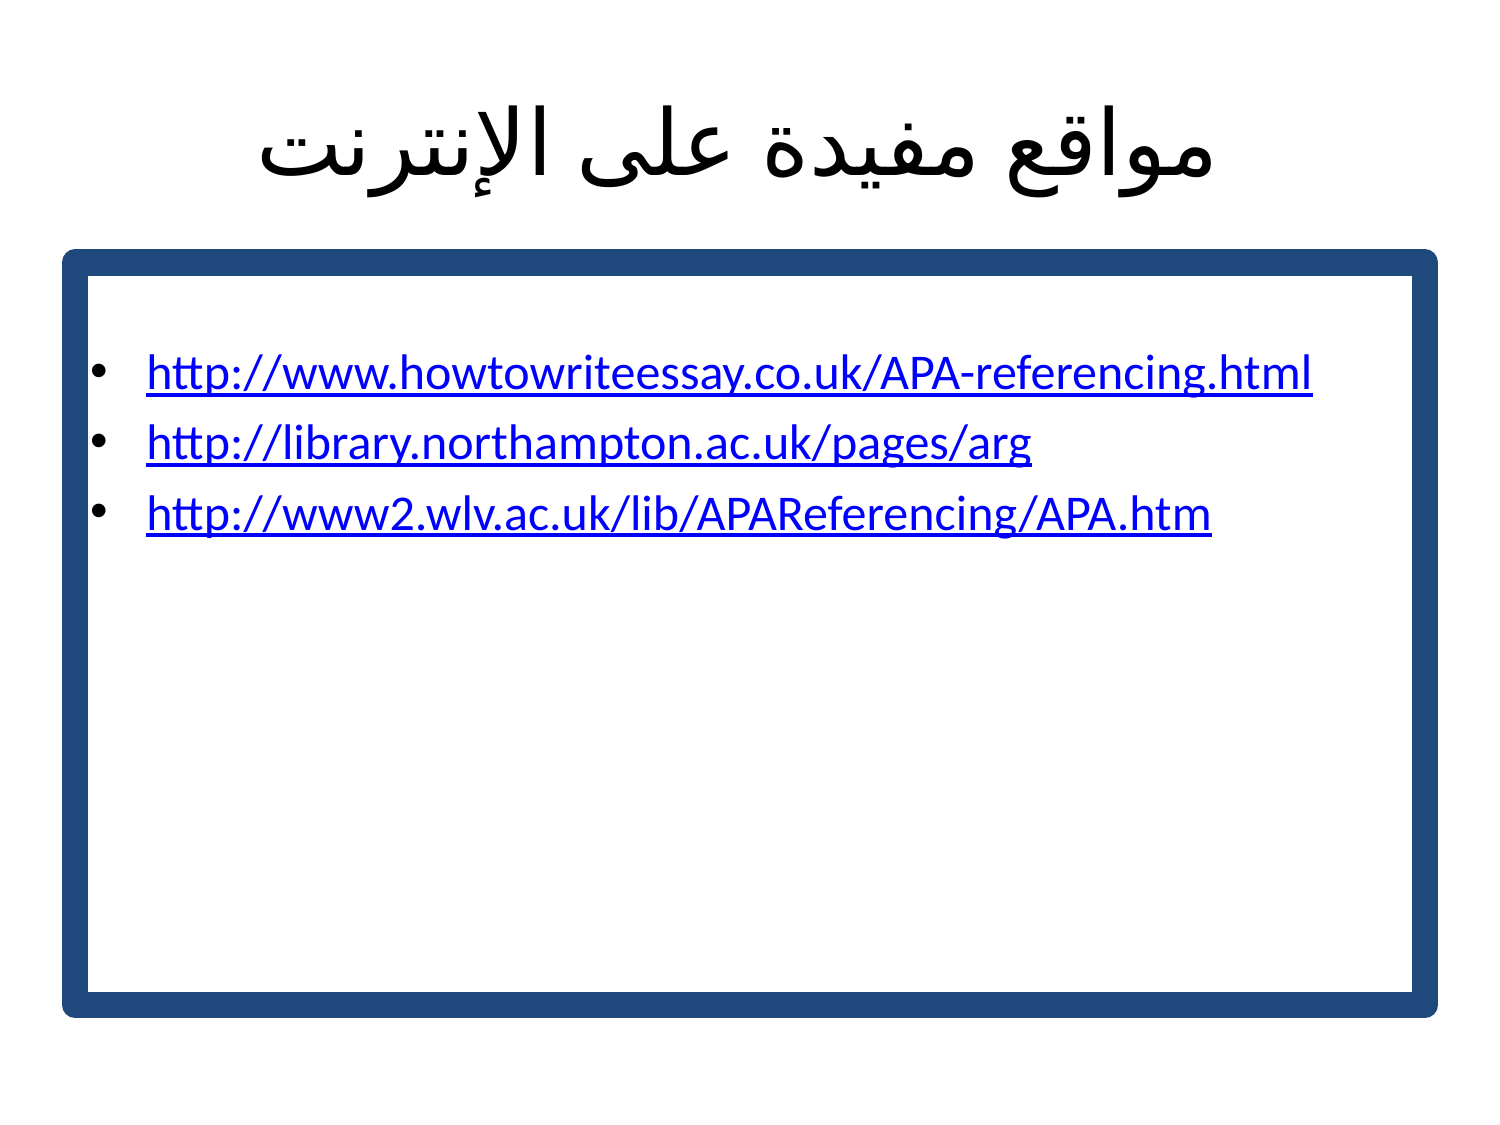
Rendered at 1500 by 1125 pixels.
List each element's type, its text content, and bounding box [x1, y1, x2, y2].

title مواقع مفيدة على الإنترنت [75, 45, 1425, 233]
list http://www.howtowriteessay.co.uk/APA-referencing.html http://library.northampton.ac.uk/pages/arg http://www2.wlv.ac.uk/lib/APAReferencing/APA.htm [75, 262, 1425, 1005]
